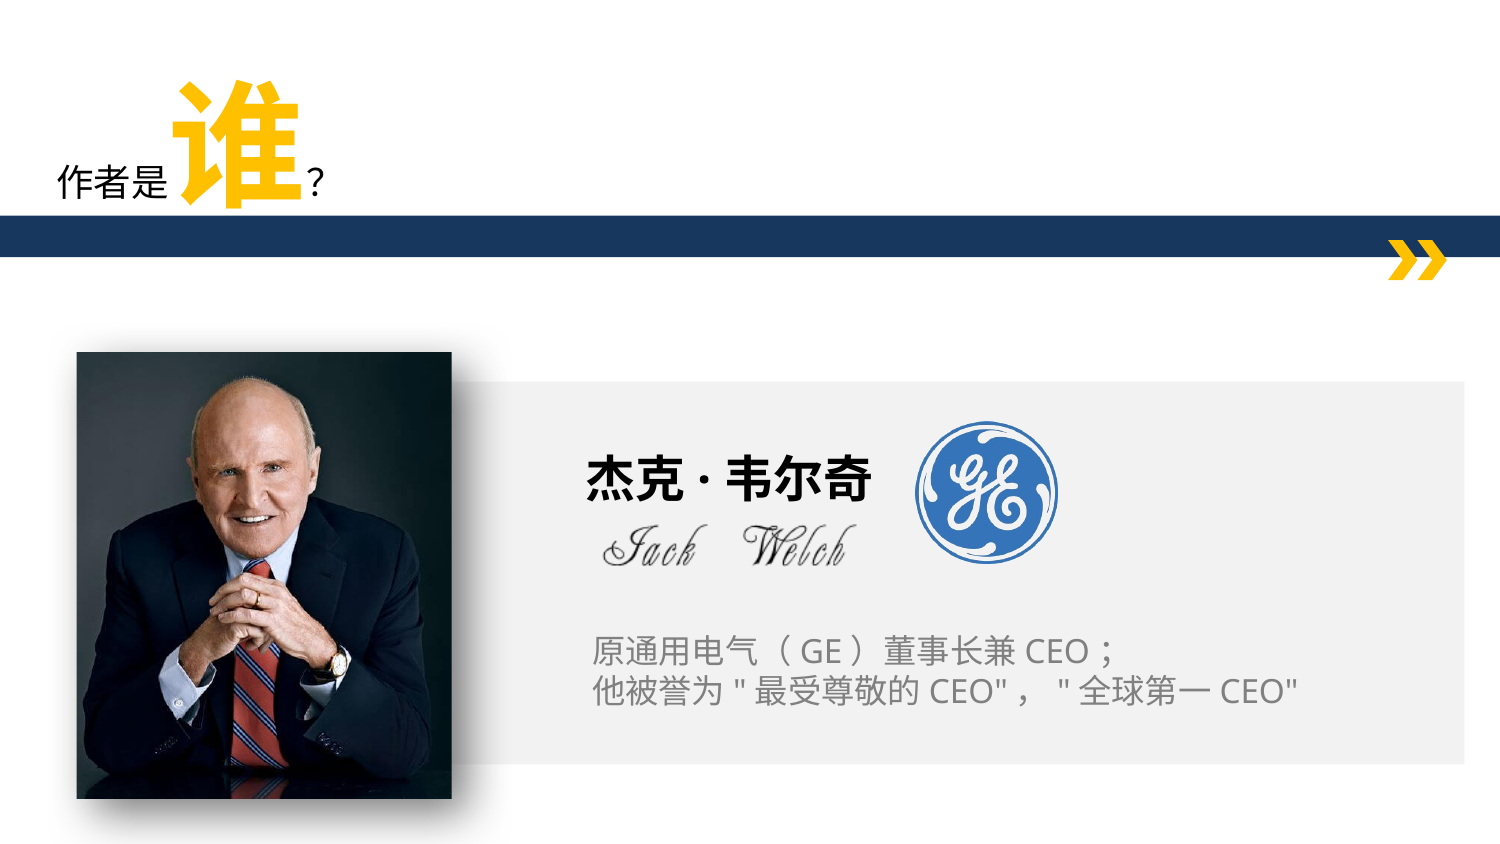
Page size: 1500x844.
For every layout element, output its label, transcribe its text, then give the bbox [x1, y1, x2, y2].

picture [563, 504, 869, 615]
text_box [1386, 237, 1420, 283]
text_box [1415, 237, 1449, 283]
text_box [0, 215, 1500, 258]
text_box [76, 352, 1465, 799]
text_box 作者是谁？ [41, 51, 337, 231]
